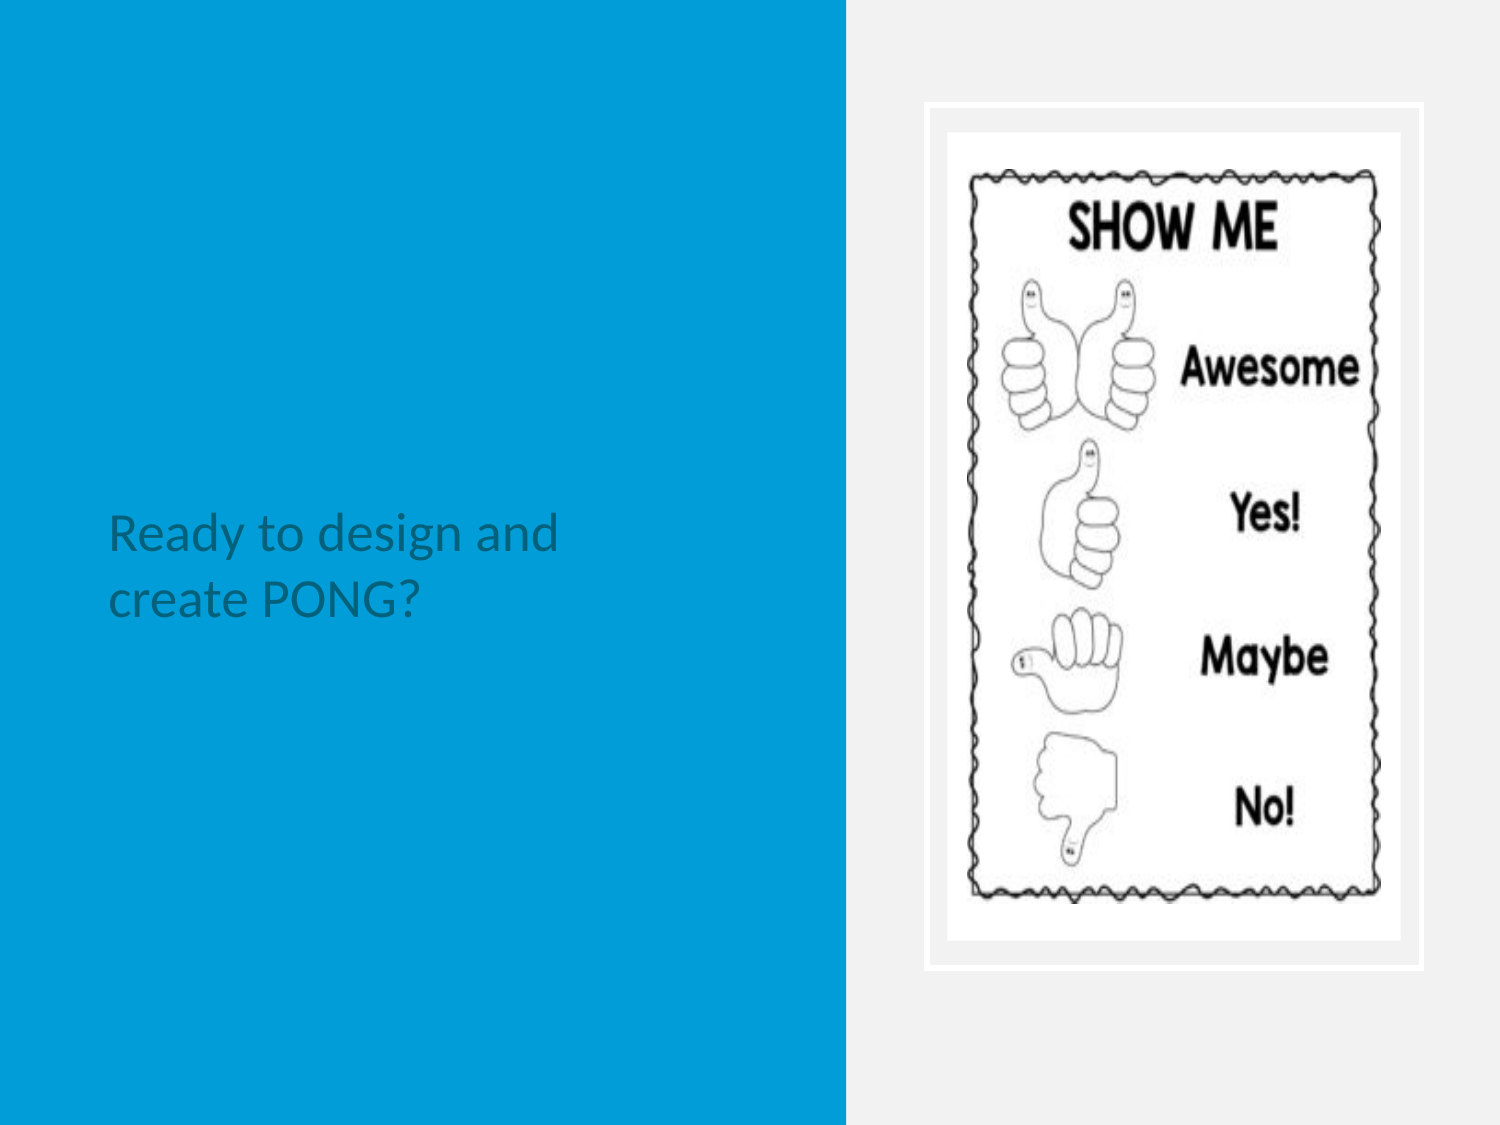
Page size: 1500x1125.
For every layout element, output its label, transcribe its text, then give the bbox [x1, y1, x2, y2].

text_box [945, 130, 1403, 943]
picture [967, 169, 1381, 904]
text_box [0, 0, 848, 1125]
text_box [925, 103, 1423, 970]
text_box [848, 0, 1500, 1125]
title Ready to design and create PONG? [78, 464, 729, 660]
